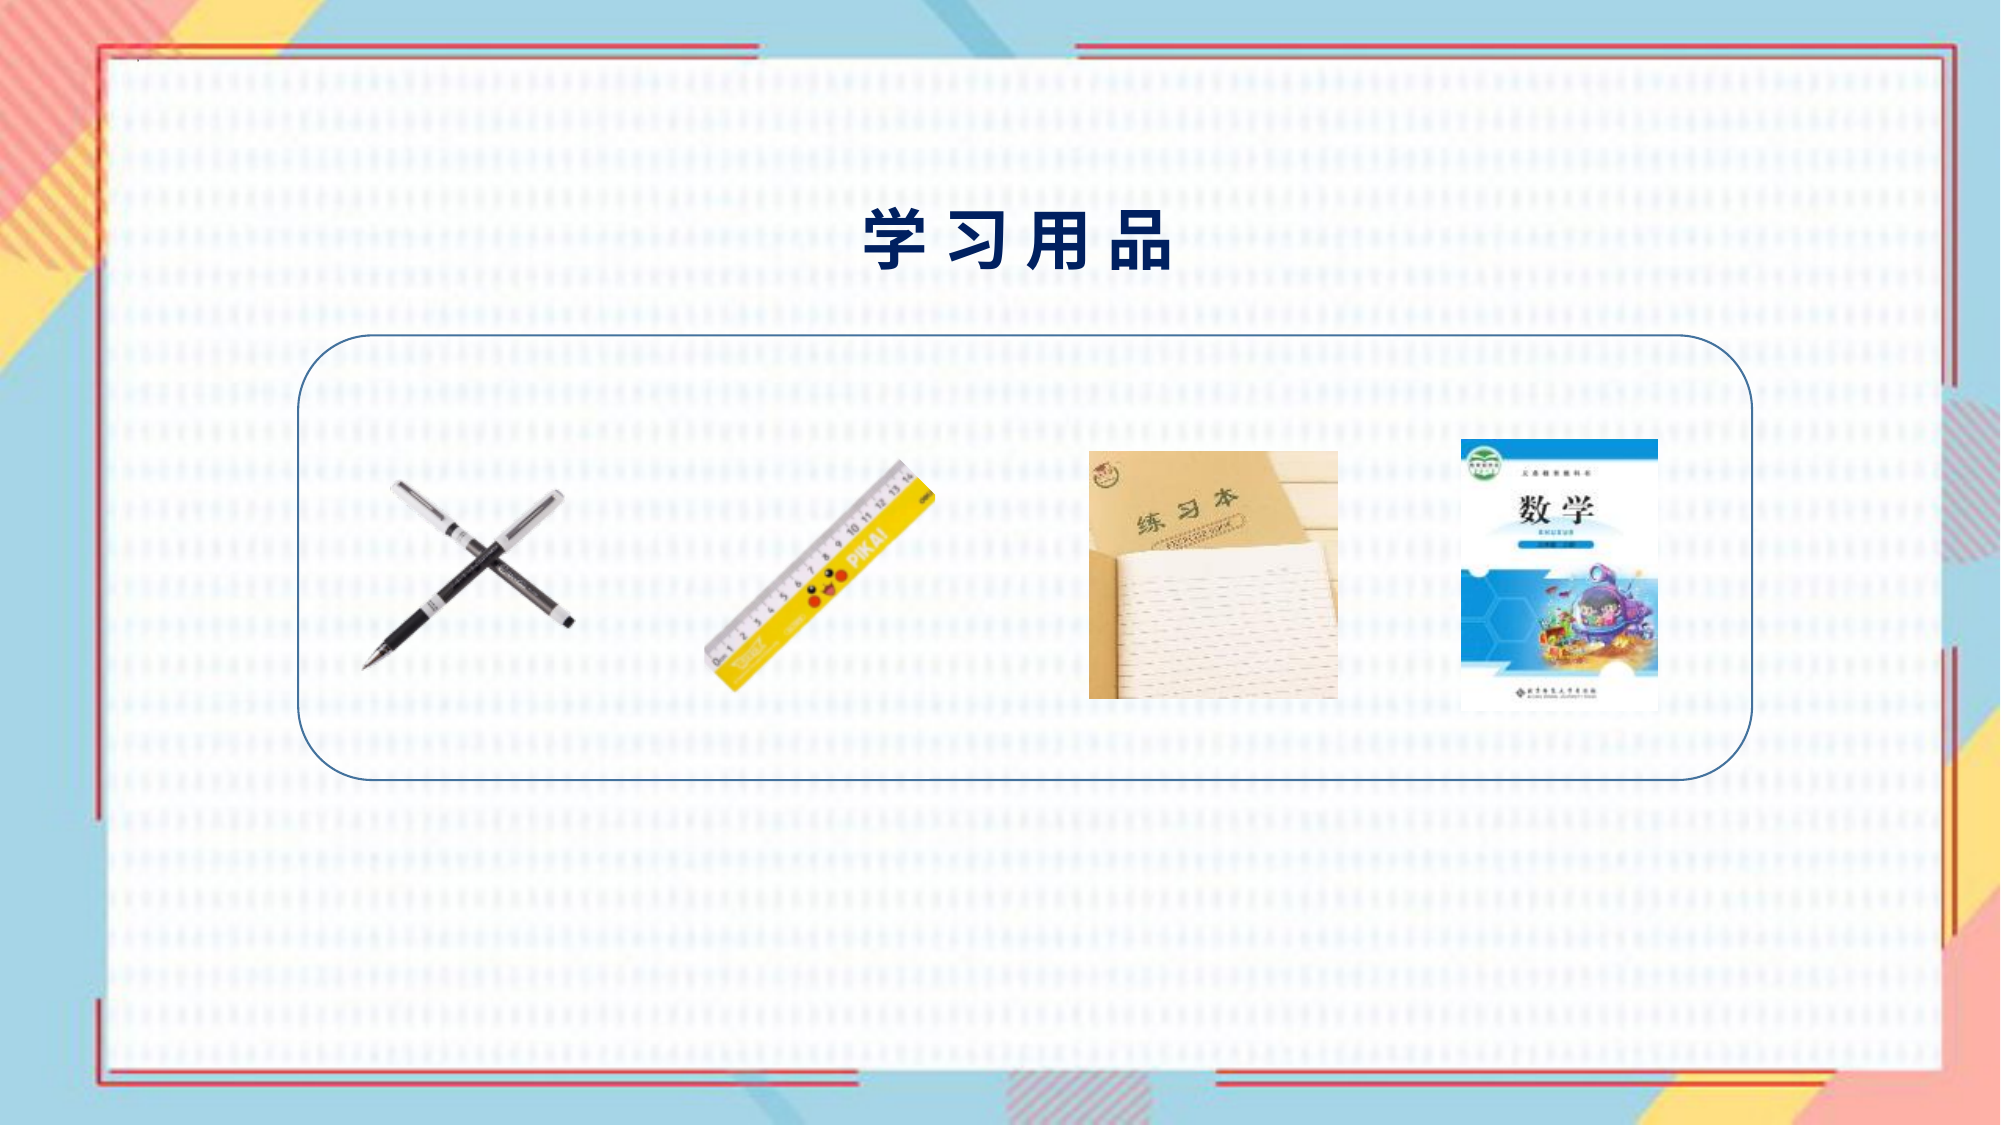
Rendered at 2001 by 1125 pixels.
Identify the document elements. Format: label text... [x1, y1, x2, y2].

text_box [297, 334, 1754, 782]
text_box 学 习 用 品 [847, 150, 1295, 286]
picture [0, 0, 2001, 1125]
